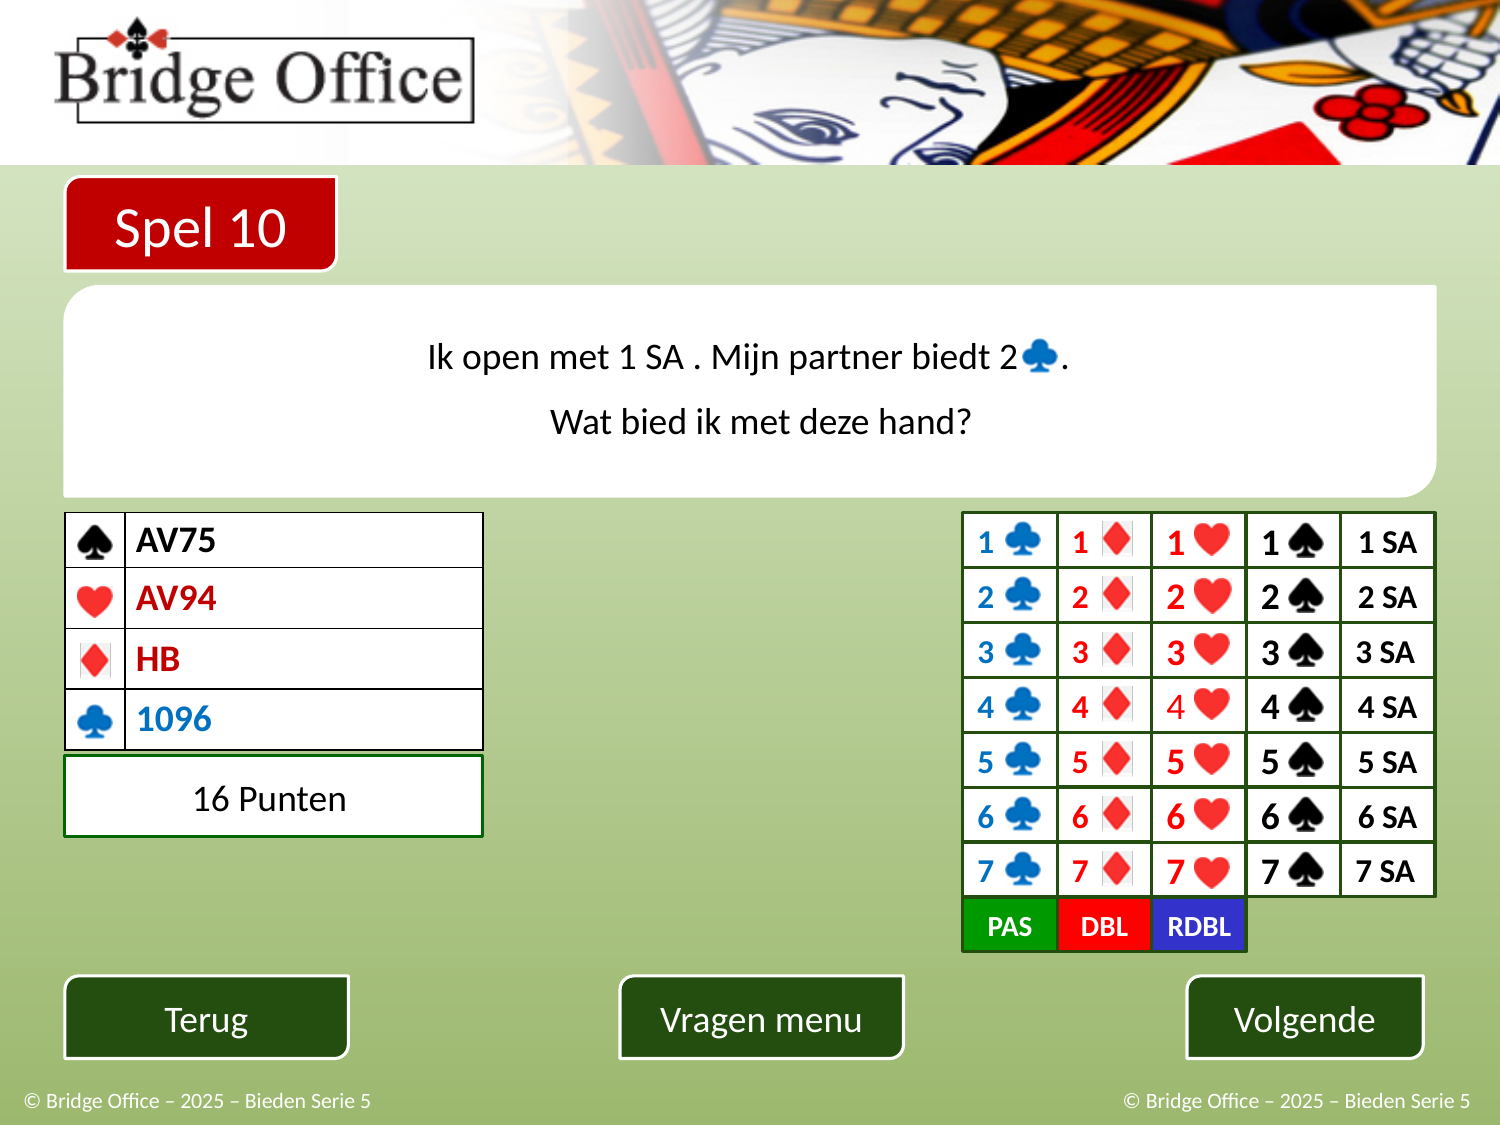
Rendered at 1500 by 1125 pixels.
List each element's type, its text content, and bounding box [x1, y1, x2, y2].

text_box 4 SA [1339, 676, 1437, 734]
picture [0, 0, 1500, 166]
text_box 7 [1245, 841, 1339, 898]
table_cell [66, 568, 124, 628]
text_box Vragen menu [618, 974, 906, 1061]
text_box PAS [961, 896, 1059, 953]
table_cell [66, 629, 124, 688]
text_box 16 Punten [63, 754, 484, 838]
text_box Spel 10 [63, 179, 339, 273]
table_header AV75 [126, 513, 482, 567]
text_box 4 [1059, 676, 1150, 734]
text_box DBL [1059, 898, 1153, 953]
text_box 1 SA [1342, 511, 1437, 569]
text_box 6 [1056, 786, 1150, 841]
picture [1193, 743, 1230, 776]
text_box Terug [63, 974, 350, 1061]
text_box 7 [1150, 841, 1245, 898]
text_box RDBL [1153, 898, 1248, 953]
picture [1004, 576, 1041, 613]
picture [1004, 851, 1041, 887]
text_box 7 SA [1339, 844, 1437, 898]
table_header [66, 513, 124, 567]
picture [1099, 521, 1135, 558]
picture [1288, 521, 1325, 558]
text_box 5 [961, 734, 1059, 786]
text_box 2 [961, 569, 1056, 621]
picture [77, 703, 114, 740]
text_box 3 [1056, 621, 1150, 676]
picture [1193, 523, 1230, 556]
picture [1004, 741, 1041, 778]
text_box [63, 284, 1437, 498]
text_box 6 [961, 786, 1056, 841]
picture [1288, 576, 1324, 613]
picture [1288, 631, 1324, 668]
text_box 2 [1245, 569, 1339, 621]
text_box 1 [961, 511, 1059, 569]
picture [1193, 798, 1230, 830]
text_box 2 SA [1339, 569, 1437, 621]
text_box 6 [1245, 786, 1339, 841]
table_cell AV94 [126, 568, 482, 628]
text_box 4 [961, 676, 1059, 734]
text_box 2 [1056, 569, 1153, 621]
text_box 5 [1059, 734, 1153, 786]
picture [1288, 796, 1324, 832]
text_box © Bridge Office – 2025 – Bieden Serie 5 [8, 1079, 393, 1121]
table_cell 1096 [126, 690, 482, 749]
picture [77, 585, 114, 618]
text_box 6 [1150, 786, 1245, 841]
picture [1099, 686, 1135, 723]
table_cell [66, 690, 124, 749]
text_box 5 SA [1339, 734, 1437, 786]
text_box 1 [1059, 511, 1153, 569]
picture [1193, 578, 1232, 614]
text_box 1 [1153, 511, 1245, 569]
picture [77, 524, 114, 561]
picture [1193, 857, 1230, 890]
picture [1004, 686, 1041, 723]
picture [1288, 741, 1324, 778]
text_box Wat bied ik met deze hand? [528, 389, 995, 450]
picture [1193, 688, 1230, 721]
text_box 5 [1153, 734, 1248, 786]
text_box Volgende [1185, 974, 1425, 1061]
picture [1004, 796, 1041, 833]
text_box 3 [961, 621, 1056, 676]
text_box 6 SA [1339, 786, 1437, 844]
text_box 3 SA [1339, 621, 1437, 676]
text_box © Bridge Office – 2025 – Bieden Serie 5 [1107, 1079, 1500, 1121]
picture [1194, 633, 1230, 666]
text_box 2 [1153, 569, 1245, 621]
picture [1004, 521, 1041, 558]
text_box 4 [1150, 676, 1245, 734]
table_cell HB [126, 629, 482, 688]
text_box 3 [1150, 621, 1245, 676]
text_box 3 [1245, 621, 1339, 676]
text_box 7 [961, 841, 1056, 896]
text_box 5 [1248, 734, 1339, 786]
text_box Ik open met 1 SA . Mijn partner biedt 2 . [394, 324, 1104, 385]
picture [1288, 686, 1324, 723]
picture [1099, 851, 1135, 887]
picture [1004, 631, 1041, 668]
picture [1288, 851, 1324, 887]
picture [1099, 796, 1135, 833]
picture [1099, 741, 1135, 778]
text_box 7 [1056, 841, 1150, 898]
text_box 1 [1245, 511, 1342, 569]
picture [1099, 576, 1135, 613]
picture [1022, 338, 1059, 374]
picture [1099, 631, 1135, 668]
picture [77, 643, 114, 679]
text_box 4 [1245, 676, 1339, 734]
